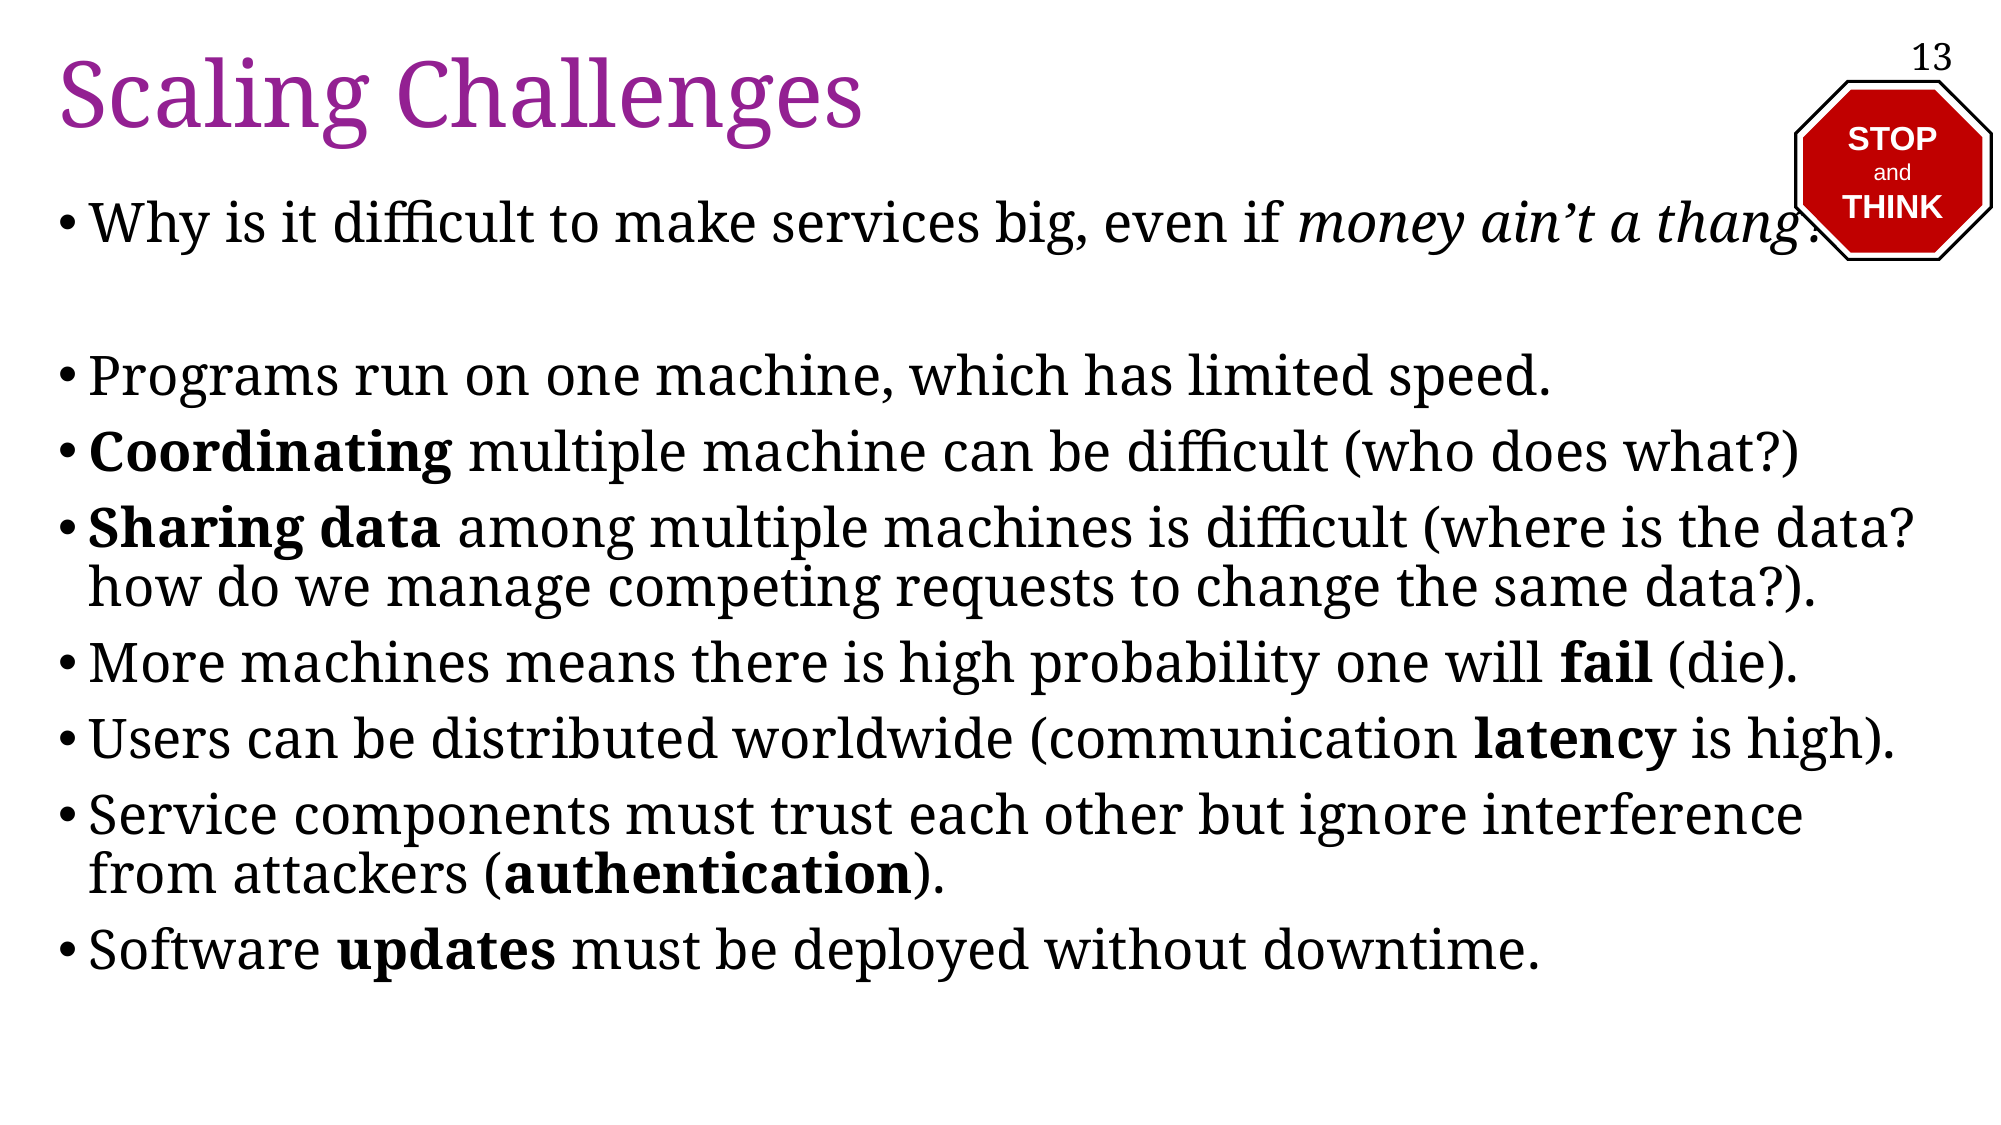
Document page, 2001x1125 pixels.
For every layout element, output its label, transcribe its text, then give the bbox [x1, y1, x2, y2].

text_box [1795, 81, 1992, 260]
title Scaling Challenges [43, 25, 1953, 171]
list Why is it difficult to make services big, even if money ain’t a thang? Programs run on one machine, which has limited speed. Coordinating multiple machine can be difficult (who does what?) Sharing data among multiple machines is difficult (where is the data? how do we manage competing requests to change the same data?). More machines means there is high probability one will fail (die). Users can be distributed worldwide (communication latency is high). Service components must trust each other but ignore interference from attackers (authentication). Software updates must be deployed without downtime. [43, 188, 1953, 1106]
